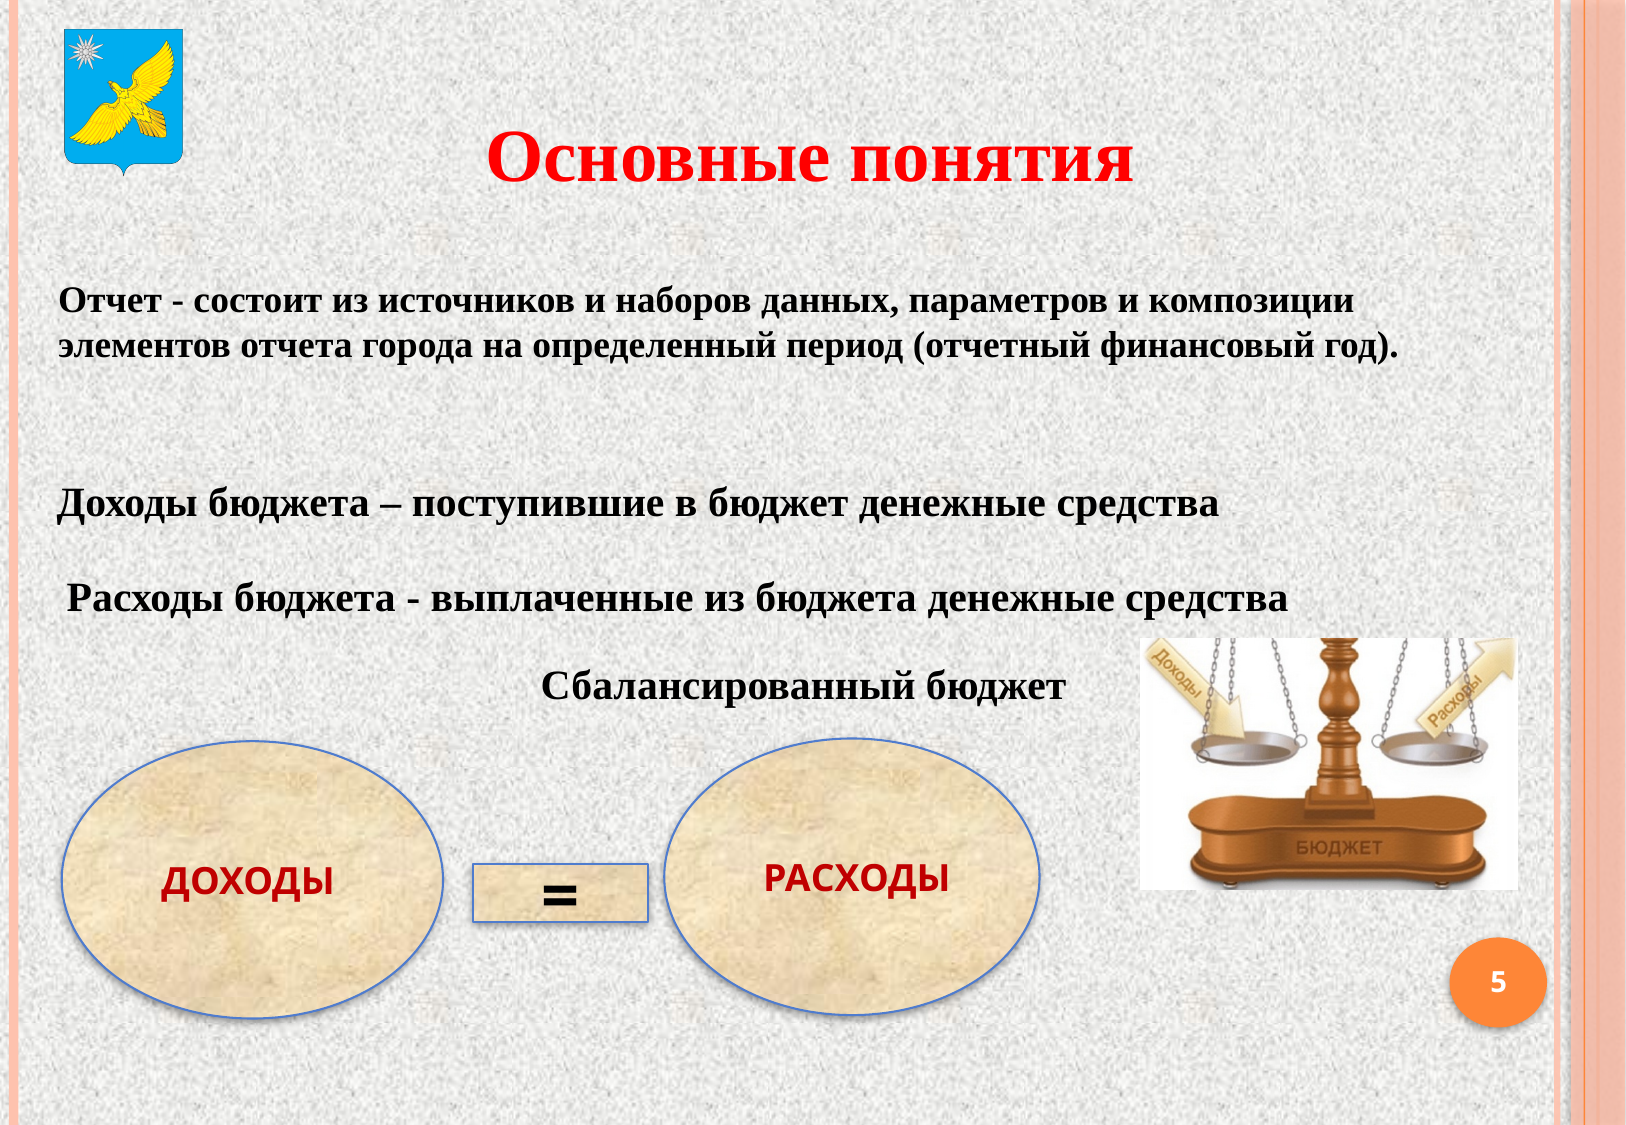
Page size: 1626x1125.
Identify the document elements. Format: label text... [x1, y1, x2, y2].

text_box = [472, 863, 649, 923]
text_box Сбалансированный бюджет [362, 605, 1256, 716]
text_box Отчет - состоит из источников и наборов данных, параметров и композиции элементов отчета города на определенный период (отчетный финансовый год). [43, 222, 1551, 372]
picture [1561, 0, 1570, 1125]
text_box Расходы бюджета - выплаченные из бюджета денежные средства [1219, 562, 1442, 628]
text_box Доходы бюджета – поступившие в бюджет денежные средства [41, 422, 1513, 533]
picture [19, 0, 1554, 1125]
text_box Основные понятия [413, 39, 1226, 205]
text_box РАСХОДЫ [663, 737, 1041, 1017]
text_box ДОХОДЫ [60, 740, 445, 1020]
text_box [406, 509, 1219, 616]
slide_number 5 [1444, 940, 1553, 1027]
picture [0, 0, 8, 1125]
text_box Расходы бюджета - выплаченные из бюджета денежные средства [51, 562, 406, 628]
